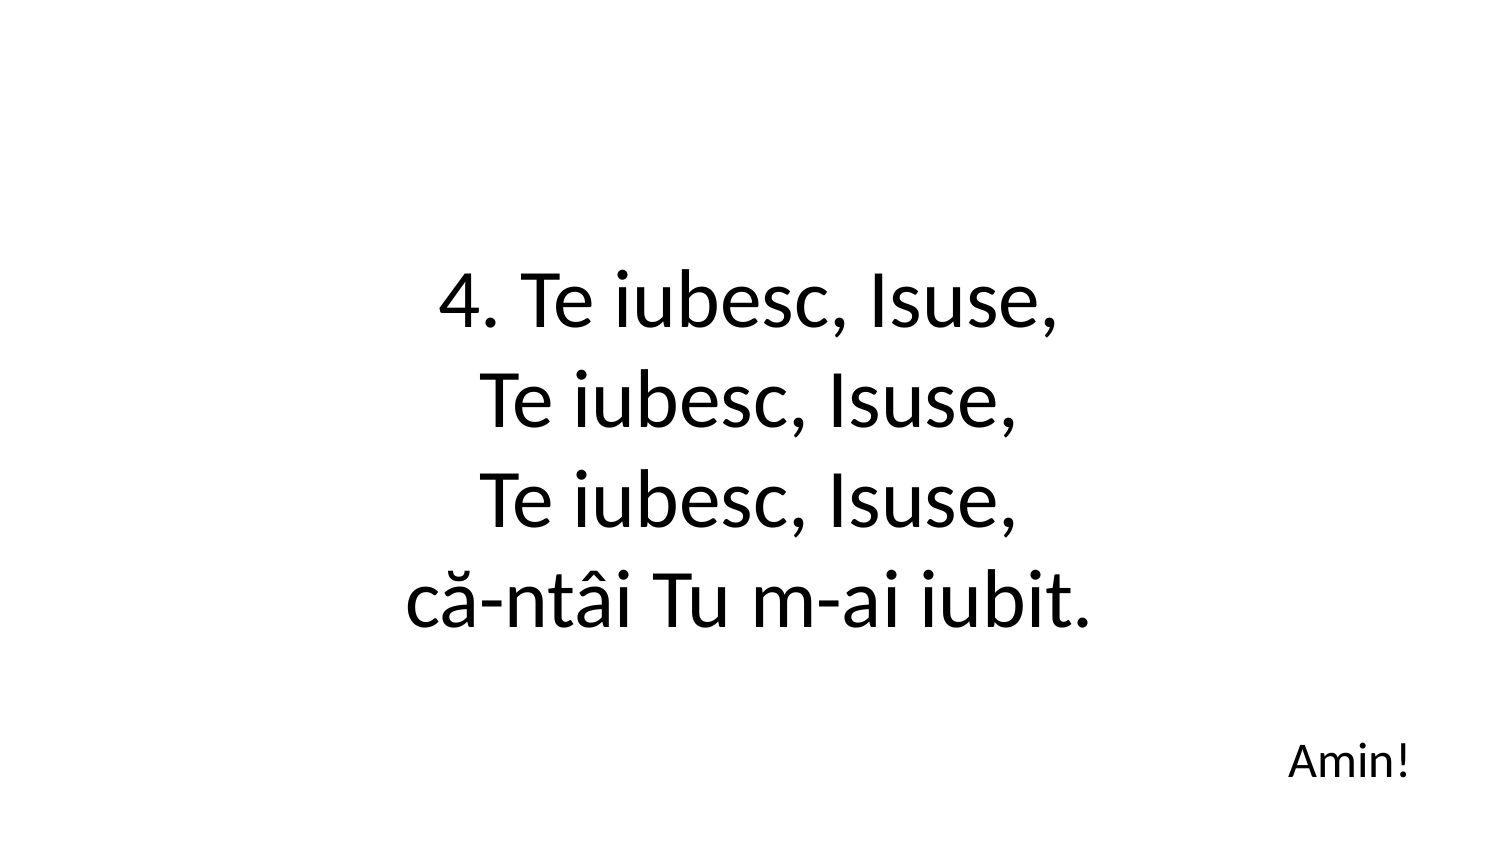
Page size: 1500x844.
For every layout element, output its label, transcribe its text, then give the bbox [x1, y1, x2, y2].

text_box 4. Te iubesc, Isuse, Te iubesc, Isuse, Te iubesc, Isuse, că-ntâi Tu m-ai iubit. [390, 192, 1110, 652]
text_box Amin! [1273, 674, 1427, 795]
